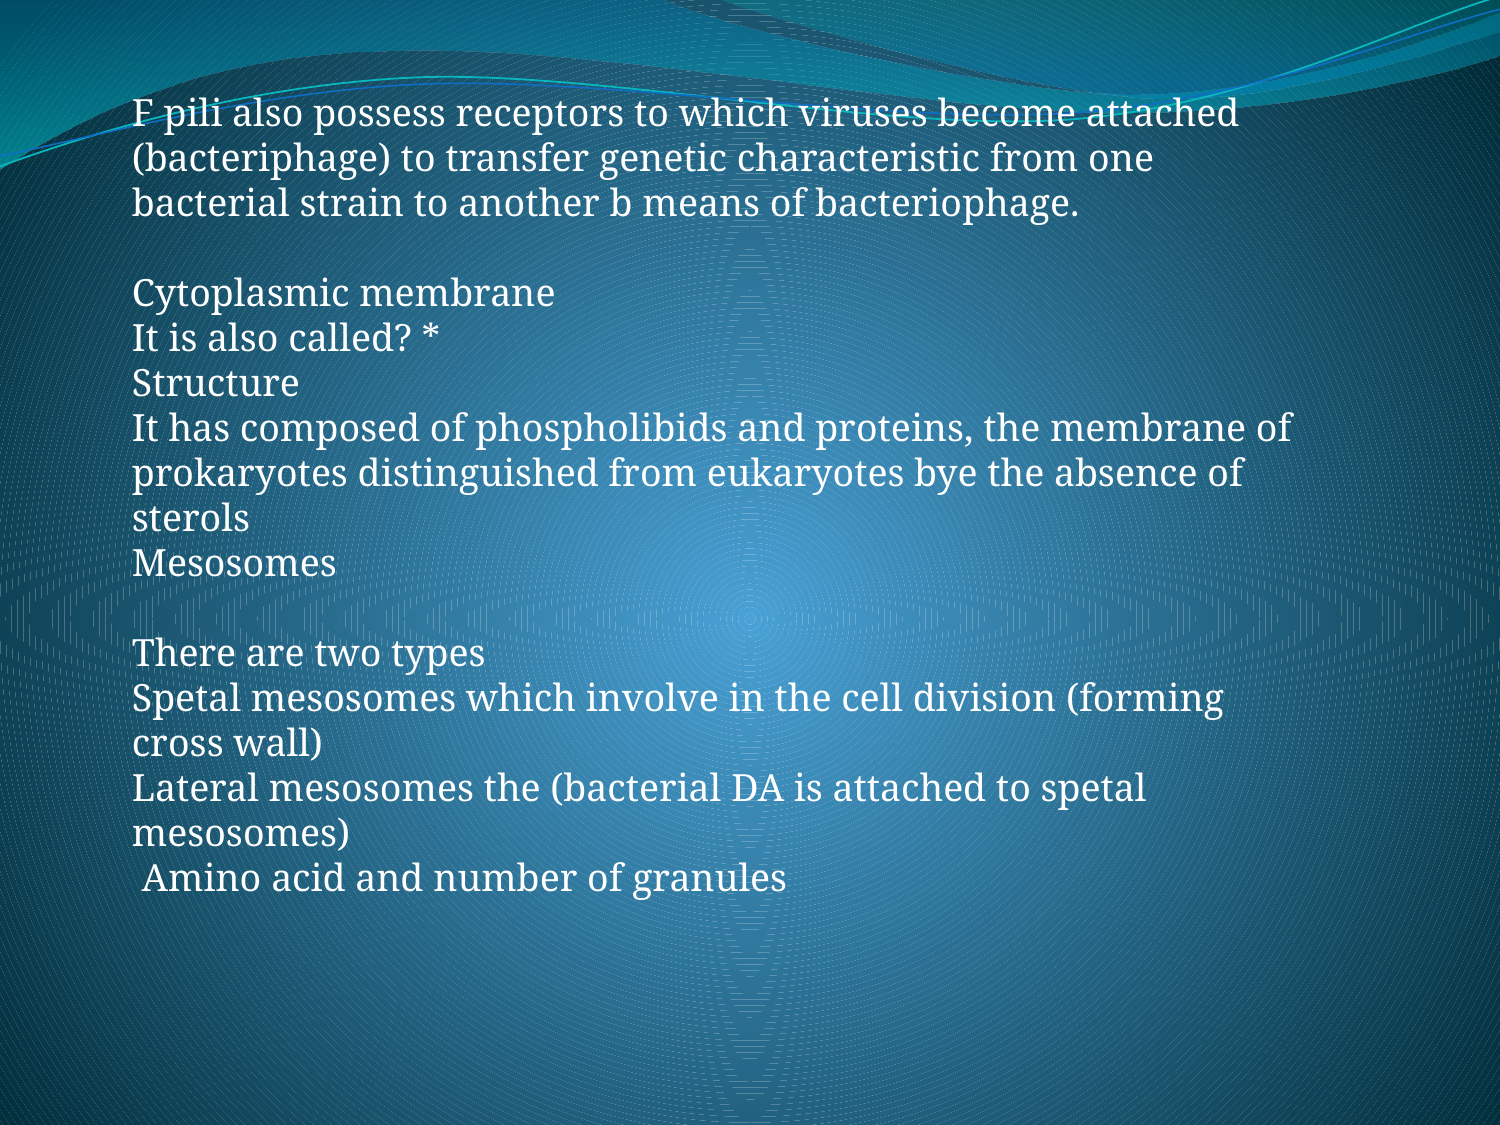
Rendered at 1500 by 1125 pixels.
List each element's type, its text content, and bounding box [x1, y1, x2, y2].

text_box F pili also possess receptors to which viruses become attached (bacteriphage) to transfer genetic characteristic from one bacterial strain to another b means of bacteriophage. Cytoplasmic membrane It is also called? * Structure It has composed of phospholibids and proteins, the membrane of prokaryotes distinguished from eukaryotes bye the absence of sterols Mesosomes There are two types Spetal mesosomes which involve in the cell division (forming cross wall) Lateral mesosomes the (bacterial DA is attached to spetal mesosomes) Amino acid and number of granules [117, 81, 1325, 997]
